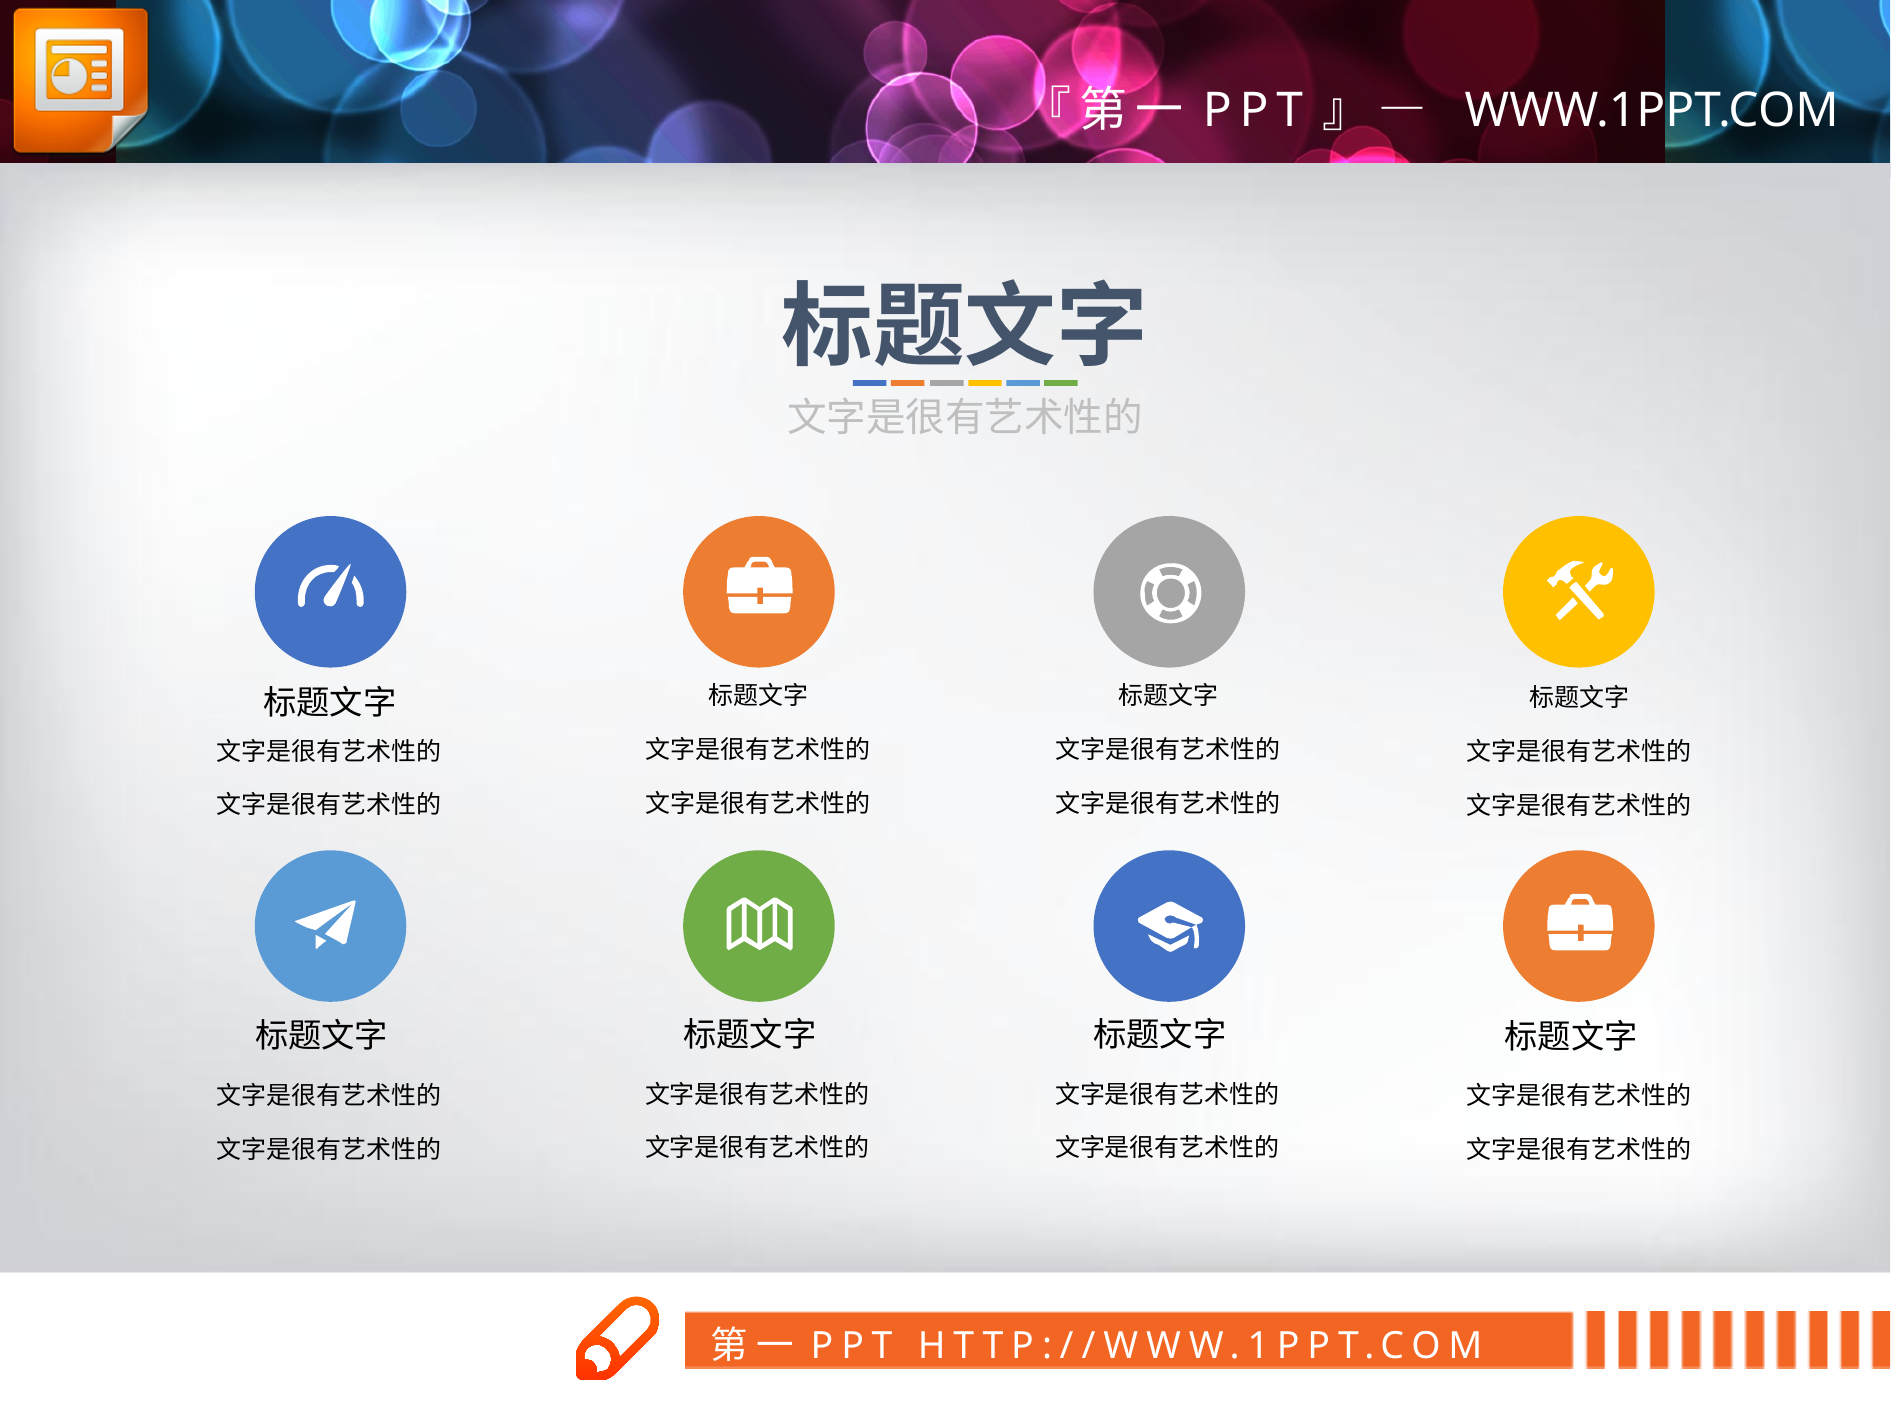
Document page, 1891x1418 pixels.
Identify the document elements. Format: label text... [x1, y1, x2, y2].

text_box 标题文字 [1514, 673, 1645, 719]
text_box [294, 900, 356, 945]
text_box [1547, 893, 1614, 931]
text_box [1548, 934, 1612, 951]
text_box 文字是很有艺术性的 文字是很有艺术性的 [1399, 722, 1759, 881]
text_box [726, 897, 793, 951]
text_box 标题文字 [693, 672, 824, 718]
text_box [683, 516, 835, 668]
text_box [315, 934, 327, 949]
text_box [323, 563, 351, 607]
text_box [1137, 901, 1204, 949]
text_box 文字是很有艺术性的 文字是很有艺术性的 [988, 1064, 1347, 1223]
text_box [106, 259, 1824, 449]
text_box 文字是很有艺术性的 文字是很有艺术性的 [150, 1066, 509, 1225]
text_box 标题文字 [1489, 1007, 1653, 1063]
text_box [1555, 597, 1578, 620]
text_box [1093, 879, 1246, 1002]
text_box [1140, 563, 1202, 624]
text_box 标题文字 [240, 1007, 404, 1063]
text_box [254, 880, 407, 1002]
text_box [1584, 562, 1614, 592]
text_box [1148, 934, 1190, 952]
text_box [351, 575, 364, 607]
picture [685, 1311, 1891, 1369]
text_box [1093, 516, 1246, 668]
text_box 标题文字 [668, 1005, 832, 1061]
text_box [727, 596, 792, 614]
text_box [1503, 516, 1655, 668]
text_box [726, 556, 793, 594]
text_box [683, 879, 835, 1002]
text_box 文字是很有艺术性的 文字是很有艺术性的 [988, 720, 1347, 879]
text_box [1569, 582, 1604, 620]
text_box 标题文字 [1103, 672, 1234, 718]
text_box 文字是很有艺术性的 文字是很有艺术性的 [578, 1064, 937, 1223]
picture [0, 0, 1891, 1275]
text_box [1547, 560, 1584, 587]
text_box [1503, 881, 1655, 1002]
text_box 文字是很有艺术性的 文字是很有艺术性的 [150, 721, 509, 880]
text_box [297, 564, 339, 607]
text_box 文字是很有艺术性的 文字是很有艺术性的 [578, 720, 937, 879]
text_box 文字是很有艺术性的 文字是很有艺术性的 [1399, 1066, 1758, 1225]
text_box 标题文字 [248, 673, 412, 721]
text_box [254, 516, 407, 668]
text_box 标题文字 [1078, 1005, 1242, 1061]
